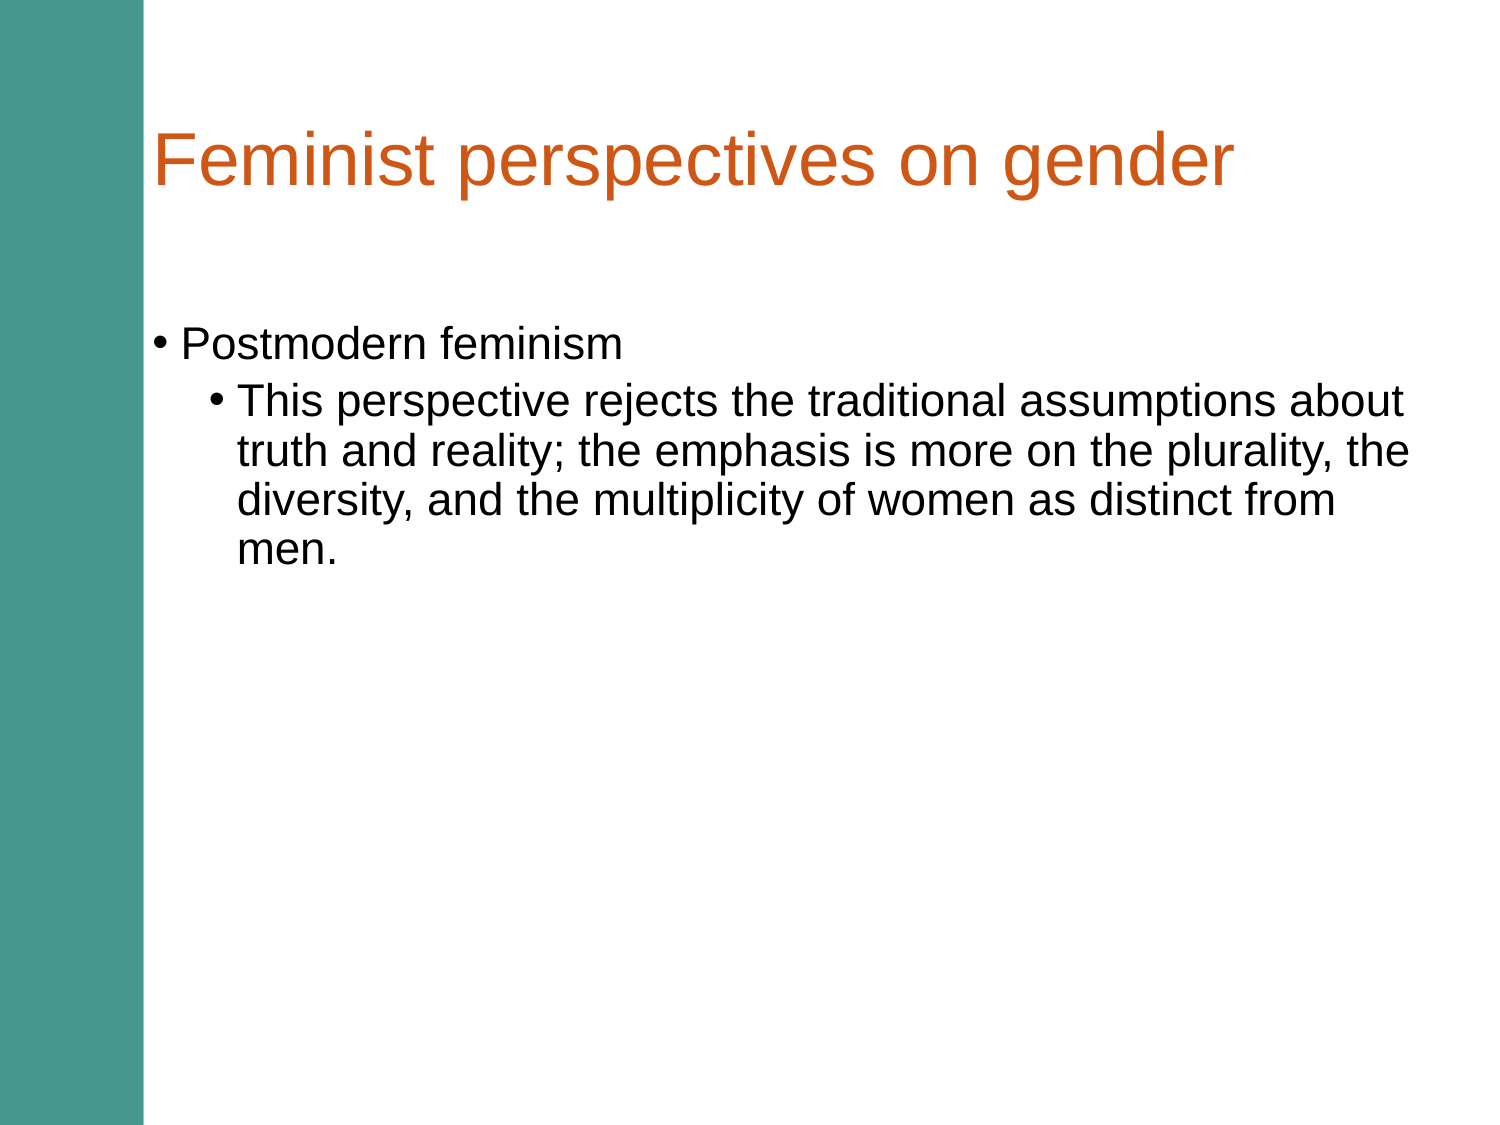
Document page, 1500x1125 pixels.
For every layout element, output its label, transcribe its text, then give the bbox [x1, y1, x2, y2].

list Postmodern feminism This perspective rejects the traditional assumptions about truth and reality; the emphasis is more on the plurality, the diversity, and the multiplicity of women as distinct from men. [137, 312, 1432, 663]
title Feminist perspectives on gender [137, 52, 1432, 271]
picture [0, 0, 1500, 1125]
